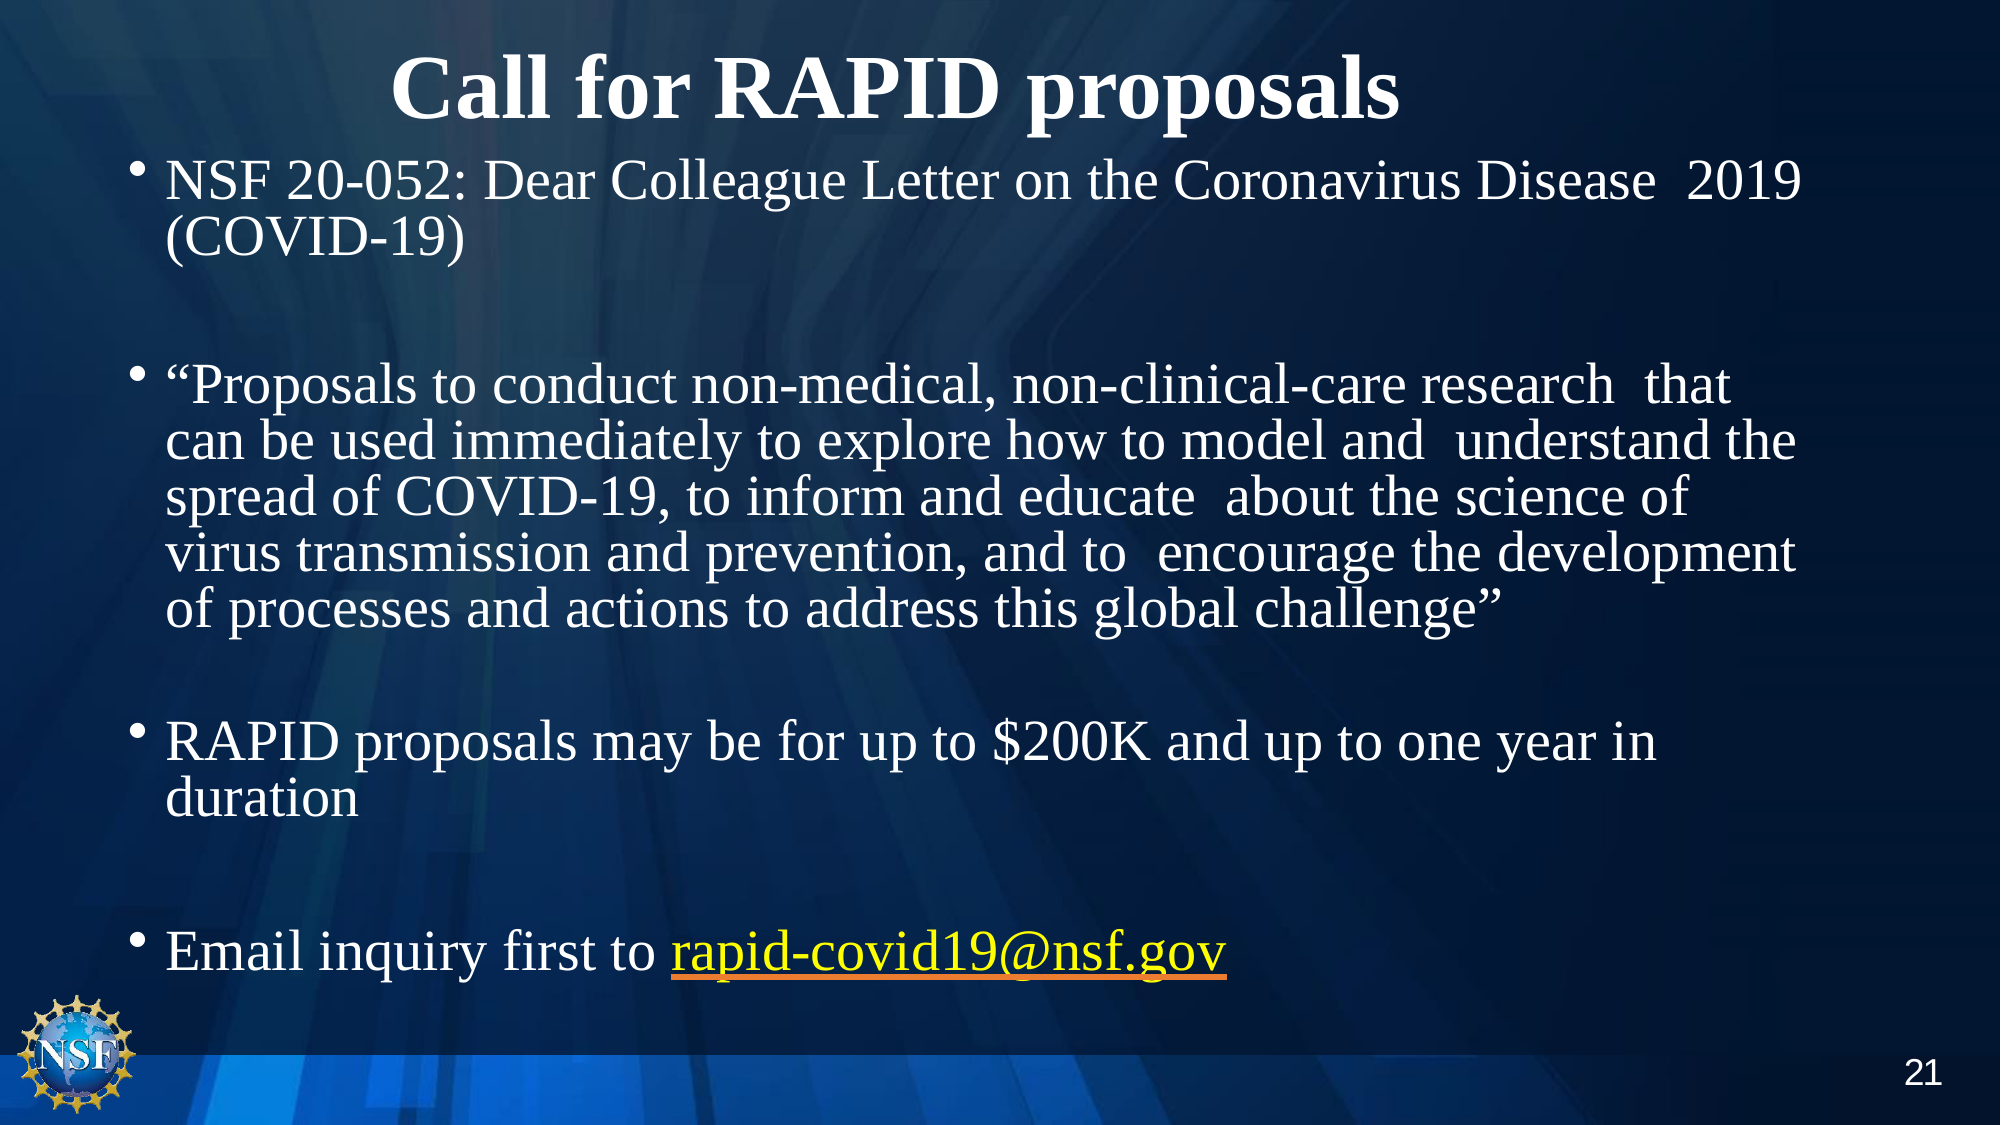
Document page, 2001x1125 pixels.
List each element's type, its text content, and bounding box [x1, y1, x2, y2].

title Call for RAPID proposals [387, 24, 1482, 139]
slide_number 21 [1897, 1055, 1956, 1125]
text_box NSF 20-052: Dear Colleague Letter on the Coronavirus Disease 2019 (COVID-19) “Proposals to conduct non-medical, non-clinical-care research that can be used immediately to explore how to model and understand the spread of COVID-19, to inform and educate about the science of virus transmission and prevention, and to encourage the development of processes and actions to address this global challenge” RAPID proposals may be for up to $200K and up to one year in duration Email inquiry first to rapid-covid19@nsf.gov [125, 139, 1875, 982]
picture [0, 0, 2000, 1125]
